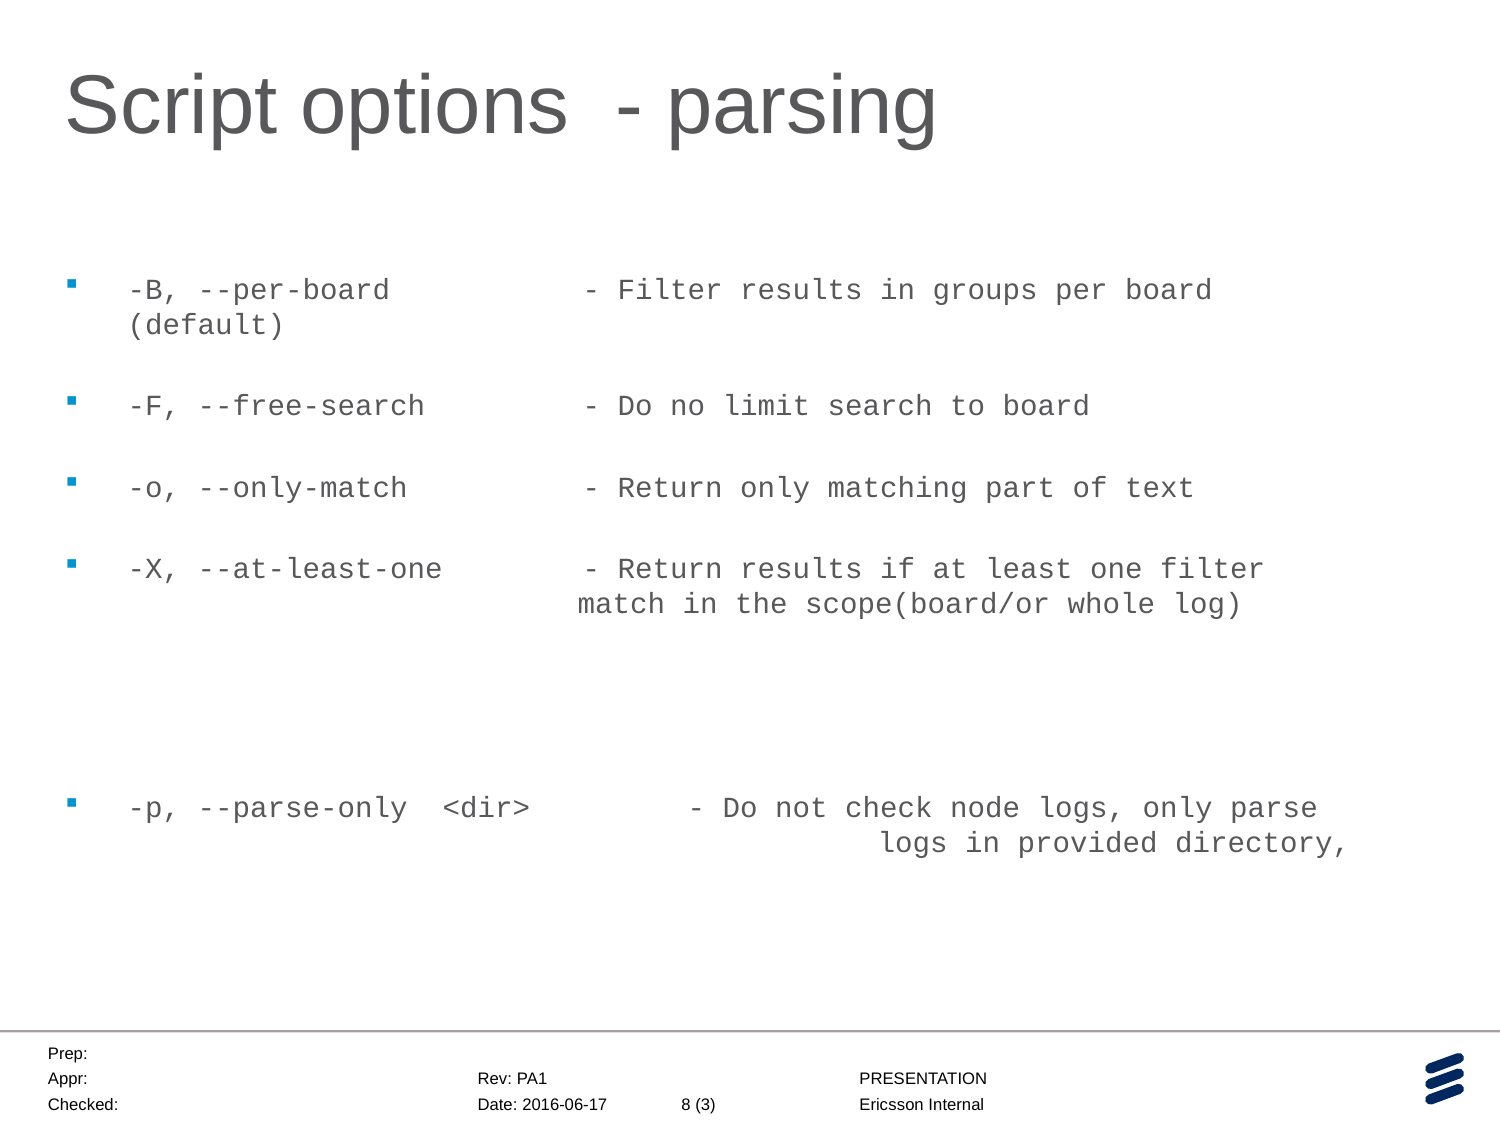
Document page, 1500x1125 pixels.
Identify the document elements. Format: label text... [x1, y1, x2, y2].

list -B, --per-board - Filter results in groups per board (default) -F, --free-search - Do no limit search to board -o, --only-match - Return only matching part of text -X, --at-least-one - Return results if at least one filter match in the scope(board/or whole log) -p, --parse-only <dir> - Do not check node logs, only parse logs in provided directory, [49, 262, 1374, 1013]
title Script options - parsing [49, 49, 1375, 241]
